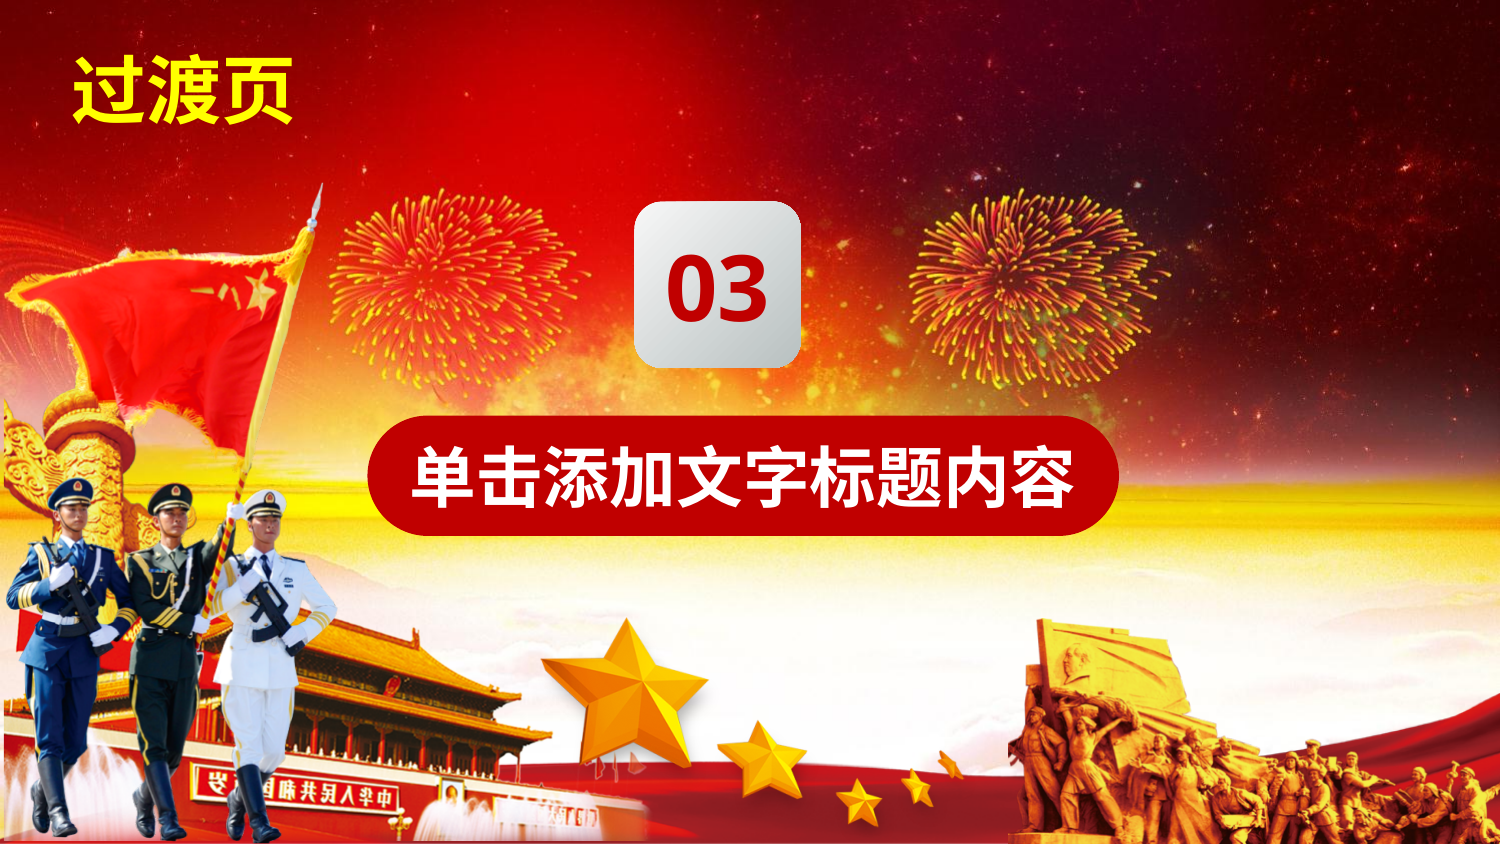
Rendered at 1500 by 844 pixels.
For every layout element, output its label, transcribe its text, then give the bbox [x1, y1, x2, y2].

text_box 单击添加文字标题内容 [366, 414, 1121, 537]
picture [0, 0, 1500, 844]
text_box 过渡页 [56, 36, 312, 141]
text_box 03 [633, 200, 802, 369]
